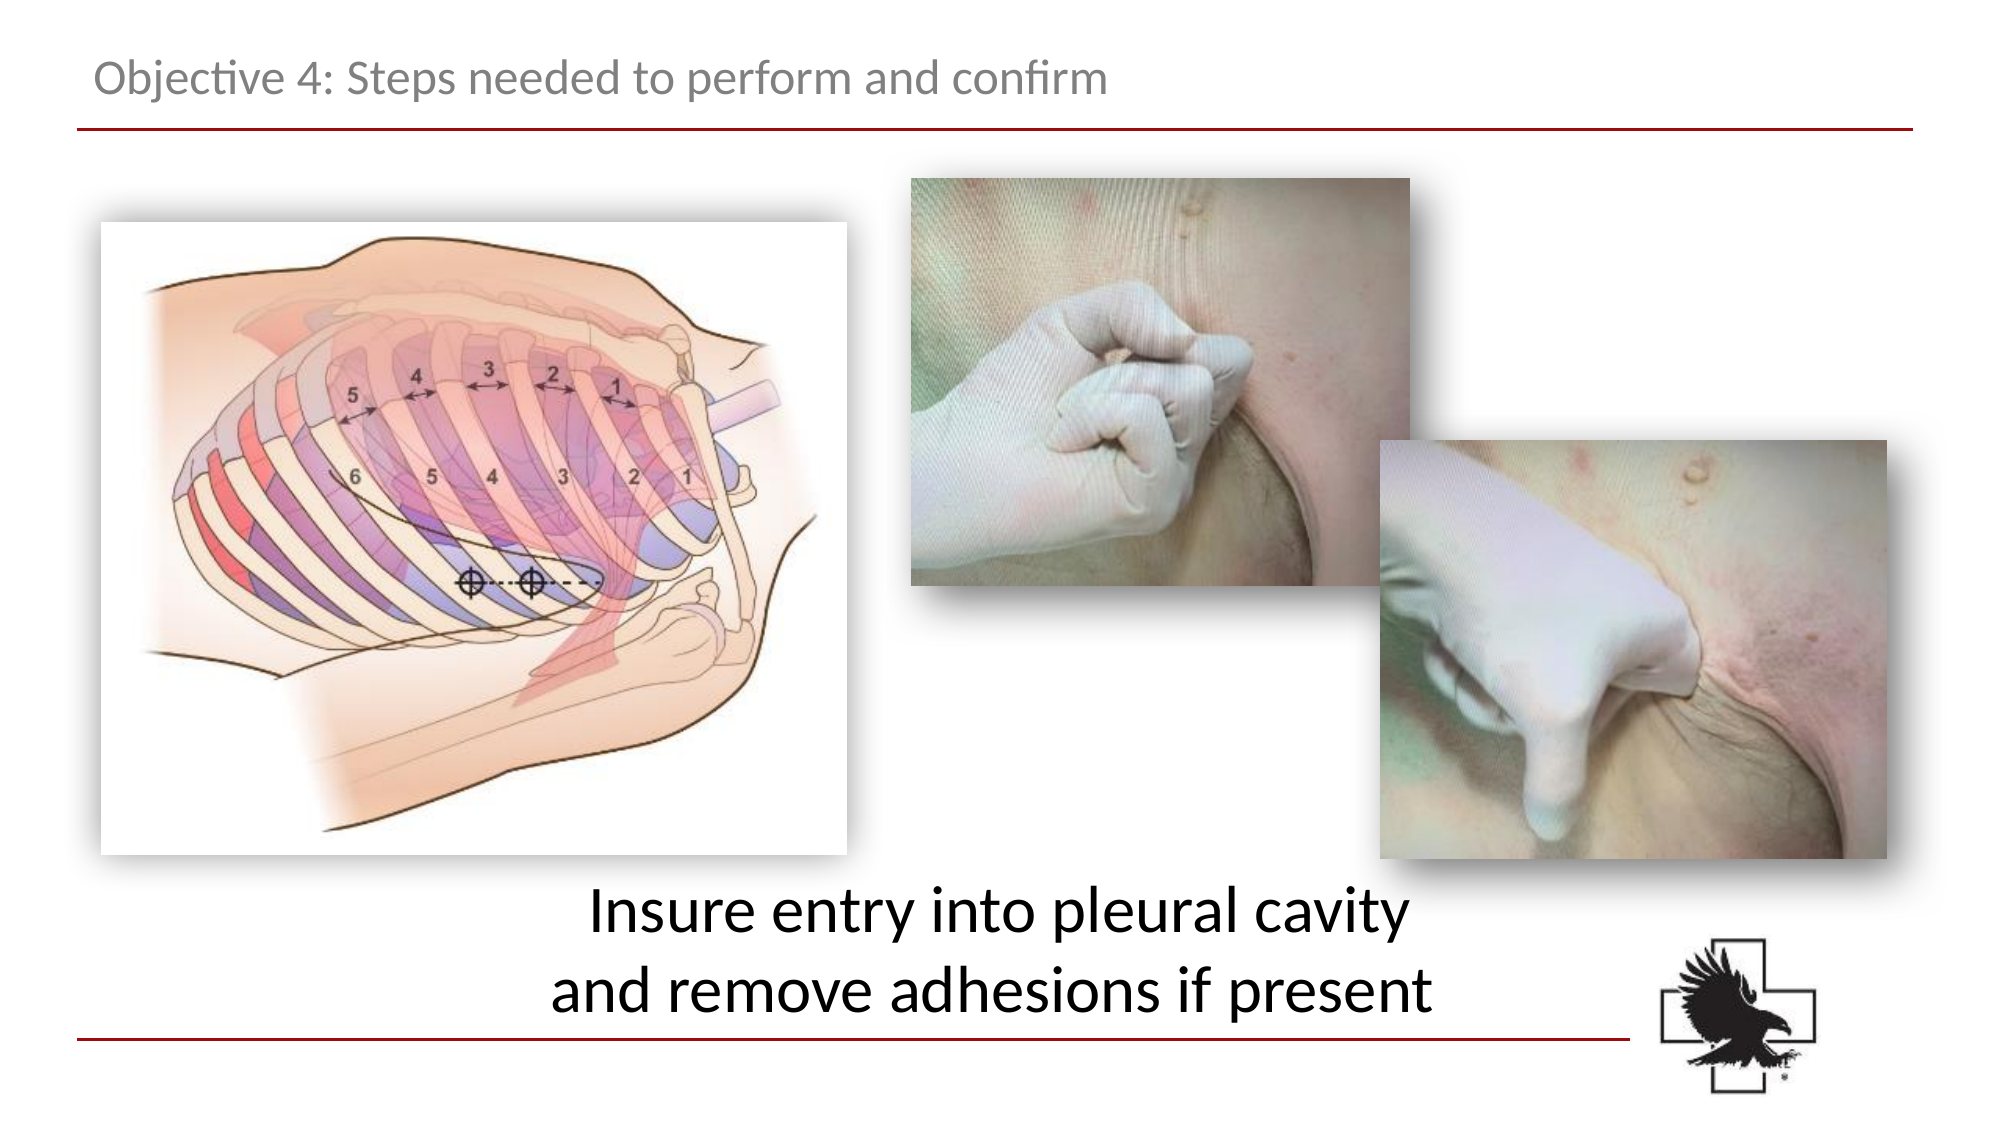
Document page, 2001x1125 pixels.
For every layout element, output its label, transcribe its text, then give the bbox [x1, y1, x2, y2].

text_box Objective 4: Steps needed to perform and confirm [78, 36, 1146, 112]
picture [911, 178, 1887, 859]
picture [1658, 934, 1821, 1098]
text_box Insure entry into pleural cavity and remove adhesions if present [520, 858, 1480, 1033]
picture [108, 229, 840, 848]
